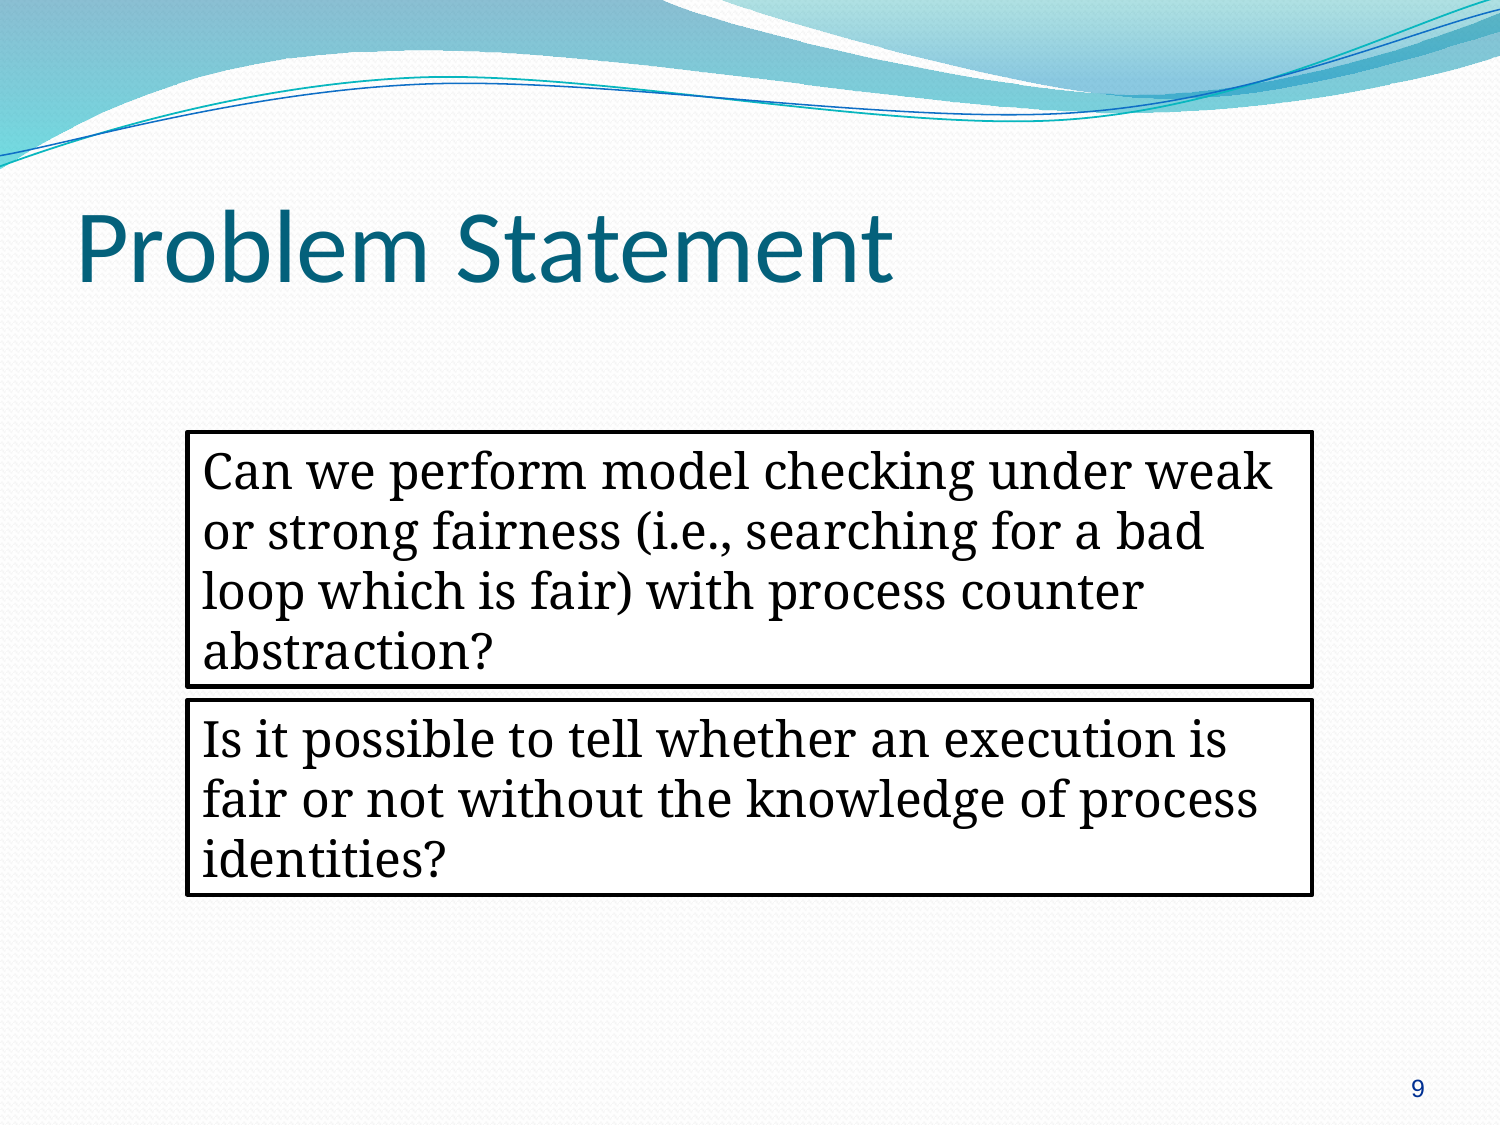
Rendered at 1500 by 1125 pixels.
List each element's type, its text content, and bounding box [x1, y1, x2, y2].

text_box Is it possible to tell whether an execution is fair or not without the knowledge of process identities? [185, 698, 1314, 897]
slide_number 9 [1299, 1042, 1425, 1103]
text_box Can we perform model checking under weak or strong fairness (i.e., searching for a bad loop which is fair) with process counter abstraction? [185, 430, 1314, 689]
title Problem Statement [74, 115, 1426, 304]
